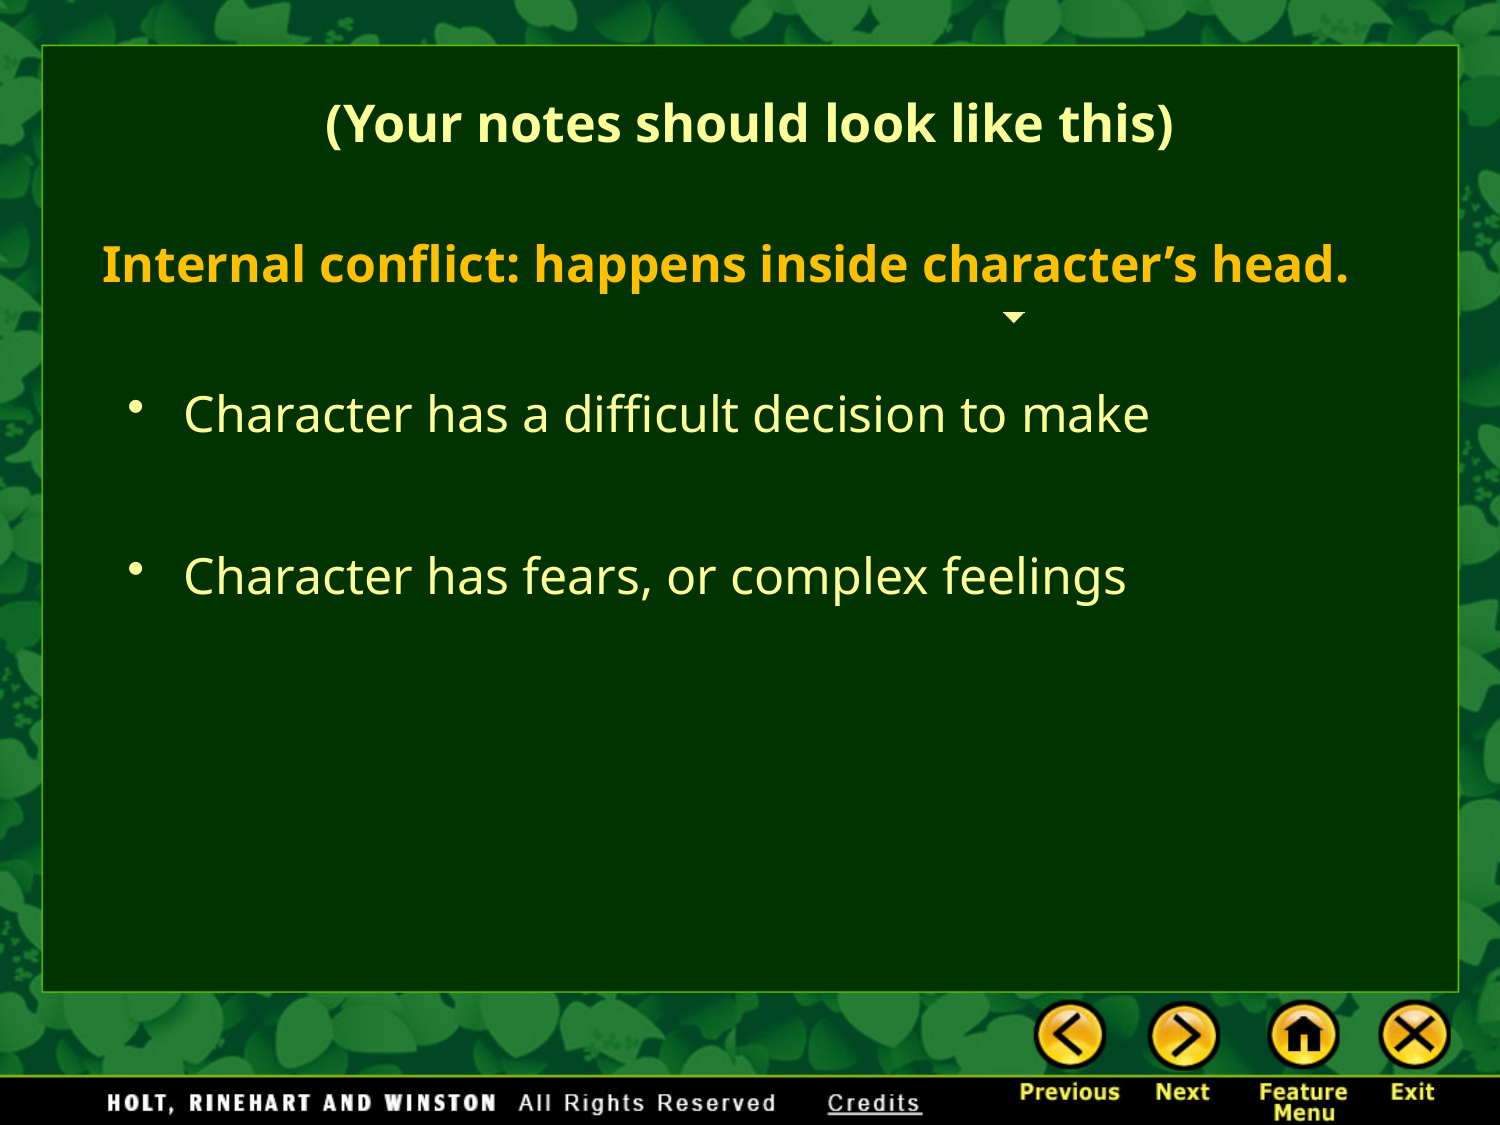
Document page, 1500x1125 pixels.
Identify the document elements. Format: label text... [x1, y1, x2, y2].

picture [0, 0, 1500, 1125]
text_box Character has a difficult decision to make [112, 374, 1375, 450]
text_box Character has fears, or complex feelings [112, 537, 1388, 613]
title (Your notes should look like this) [74, 56, 1426, 188]
text_box Internal conflict: happens inside character’s head. [87, 224, 1413, 300]
